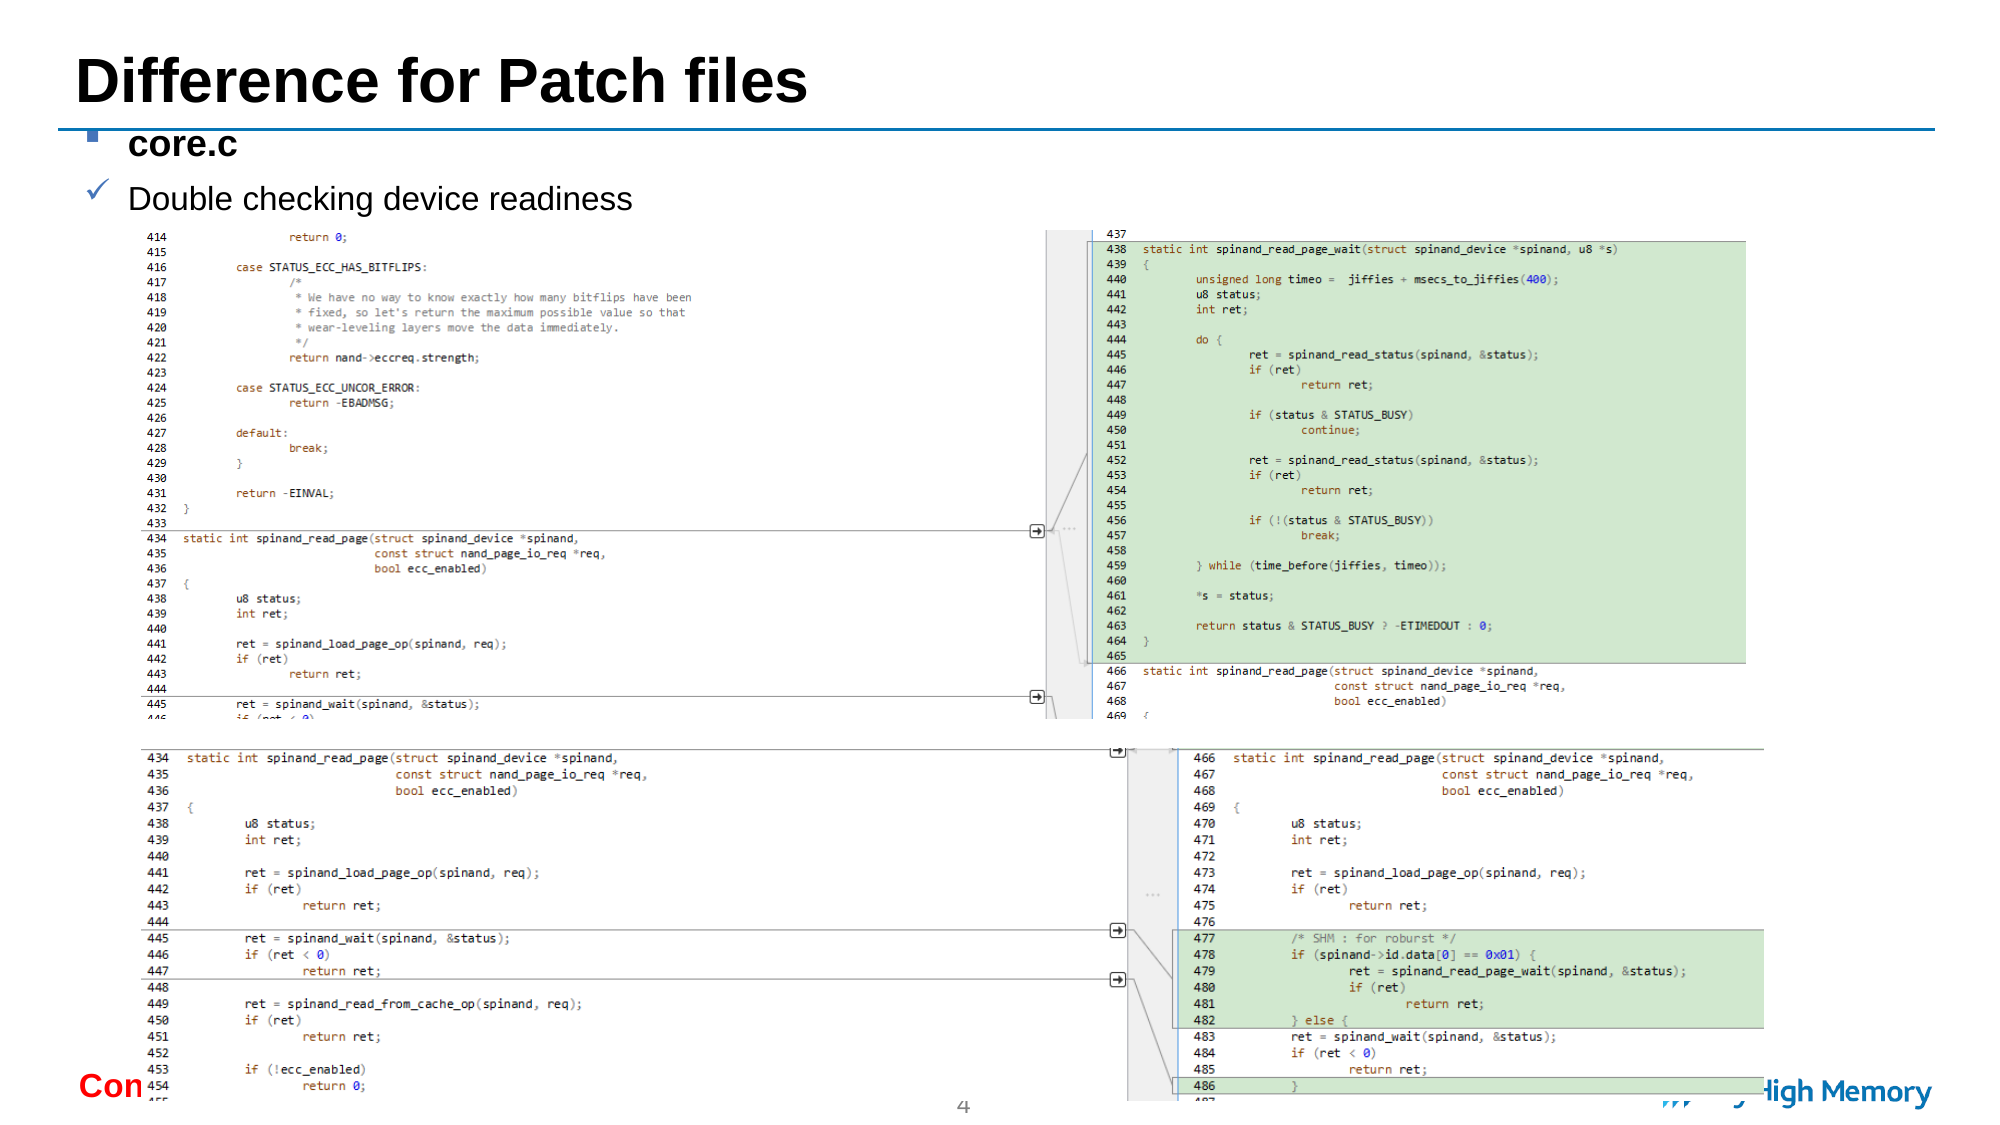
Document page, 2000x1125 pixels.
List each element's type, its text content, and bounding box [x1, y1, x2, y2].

picture [141, 747, 1938, 1117]
list core.c Double checking device readiness [68, 125, 1931, 225]
title Difference for Patch files [59, 39, 1936, 125]
picture [141, 230, 1746, 719]
